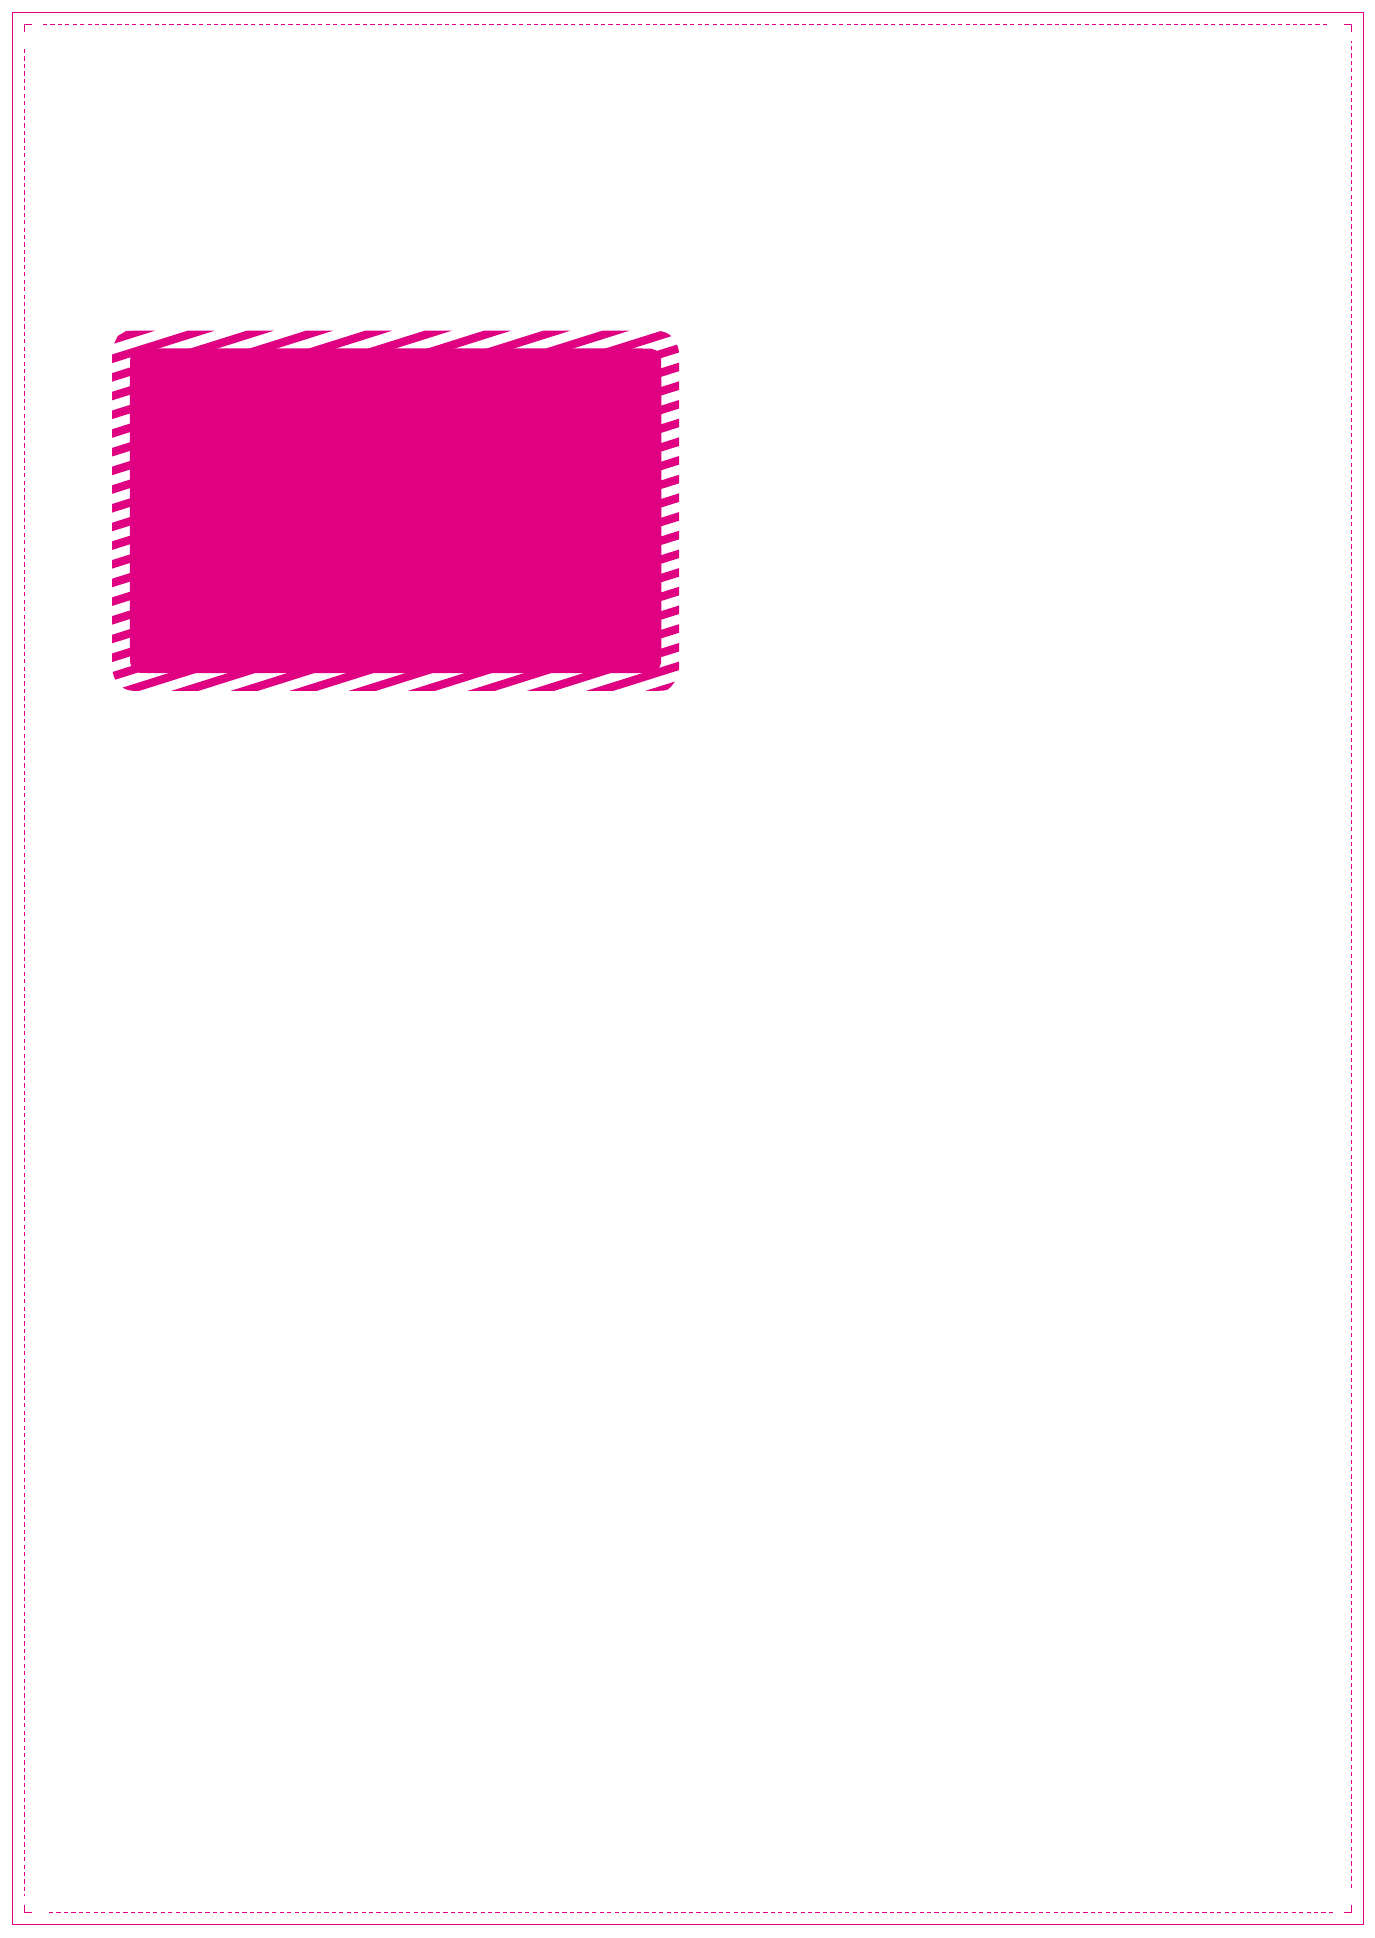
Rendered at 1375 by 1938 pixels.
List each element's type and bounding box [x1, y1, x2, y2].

text_box [12, 12, 1364, 1925]
